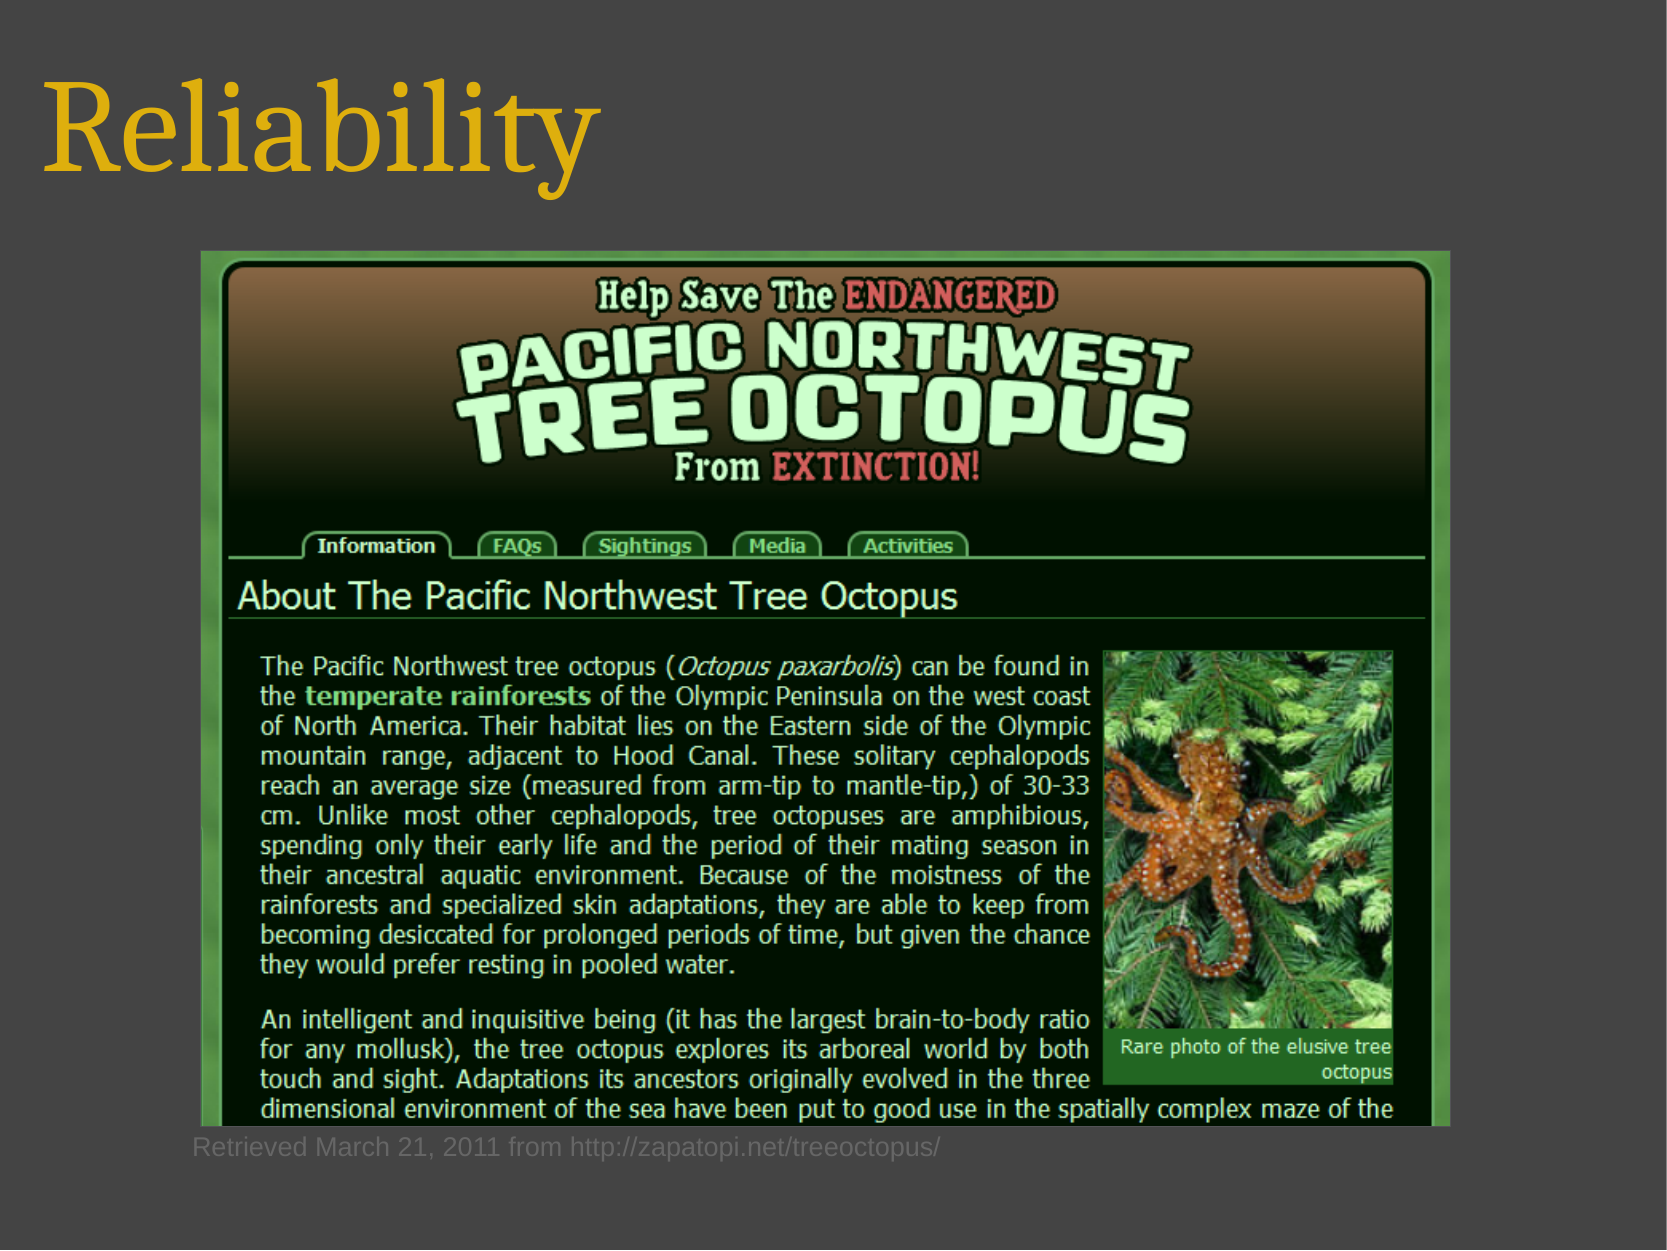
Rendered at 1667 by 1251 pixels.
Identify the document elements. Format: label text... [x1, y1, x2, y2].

title Reliability [40, 50, 1626, 207]
picture [0, 0, 1667, 1250]
text_box Retrieved March 21, 2011 from http://zapatopi.net/treeoctopus/ [192, 1131, 1475, 1163]
